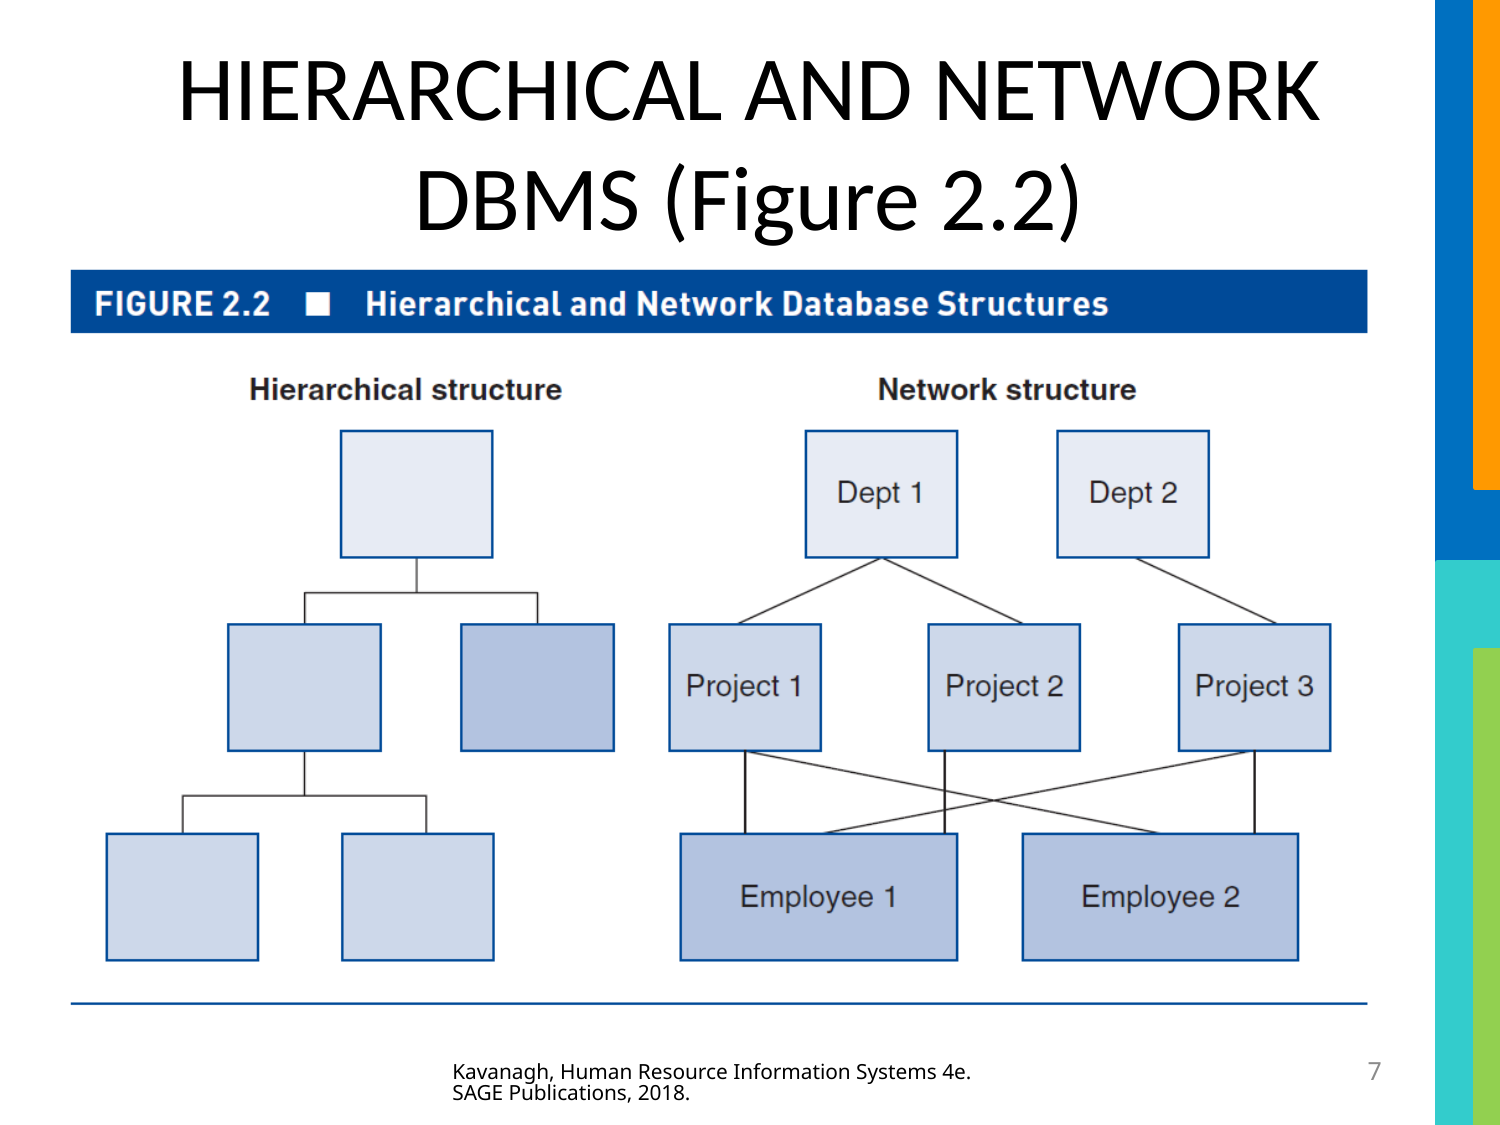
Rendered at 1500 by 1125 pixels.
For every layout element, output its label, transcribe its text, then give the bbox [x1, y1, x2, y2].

slide_number 7 [1059, 1042, 1397, 1103]
title HIERARCHICAL AND NETWORK DBMS (Figure 2.2) [75, 45, 1425, 233]
picture [65, 265, 1375, 1011]
footer Kavanagh, Human Resource Information Systems 4e. SAGE Publications, 2018. [437, 1042, 1004, 1103]
